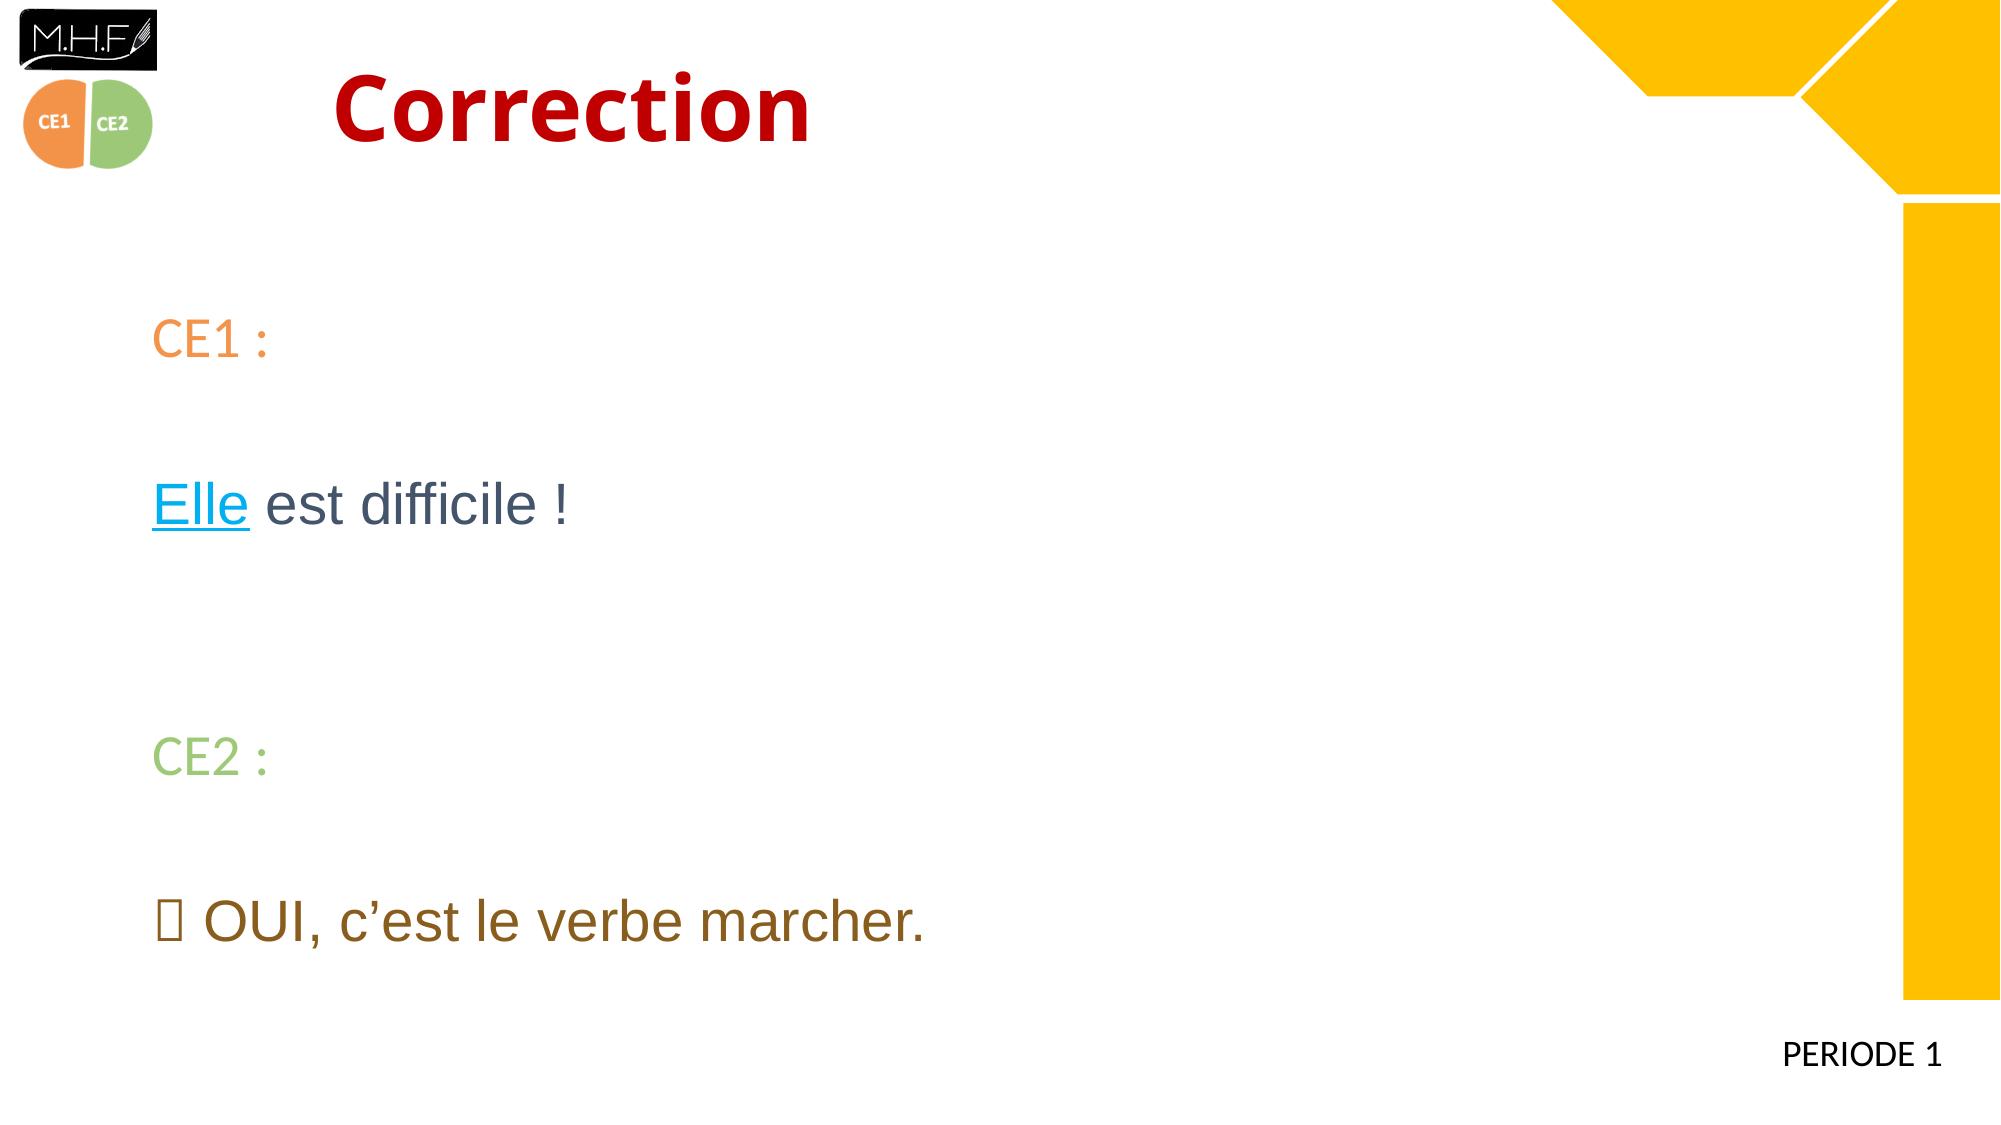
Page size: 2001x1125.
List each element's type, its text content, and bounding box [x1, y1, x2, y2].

text_box PERIODE 1 [1362, 1021, 1967, 1125]
list CE1 : Elle est difficile ! CE2 :  OUI, c’est le verbe marcher. [137, 299, 1863, 1014]
text_box [1799, 0, 2000, 196]
text_box [1902, 202, 2000, 1001]
picture [1, 7, 177, 207]
text_box [1549, 0, 1892, 98]
title Correction [316, 3, 1863, 221]
